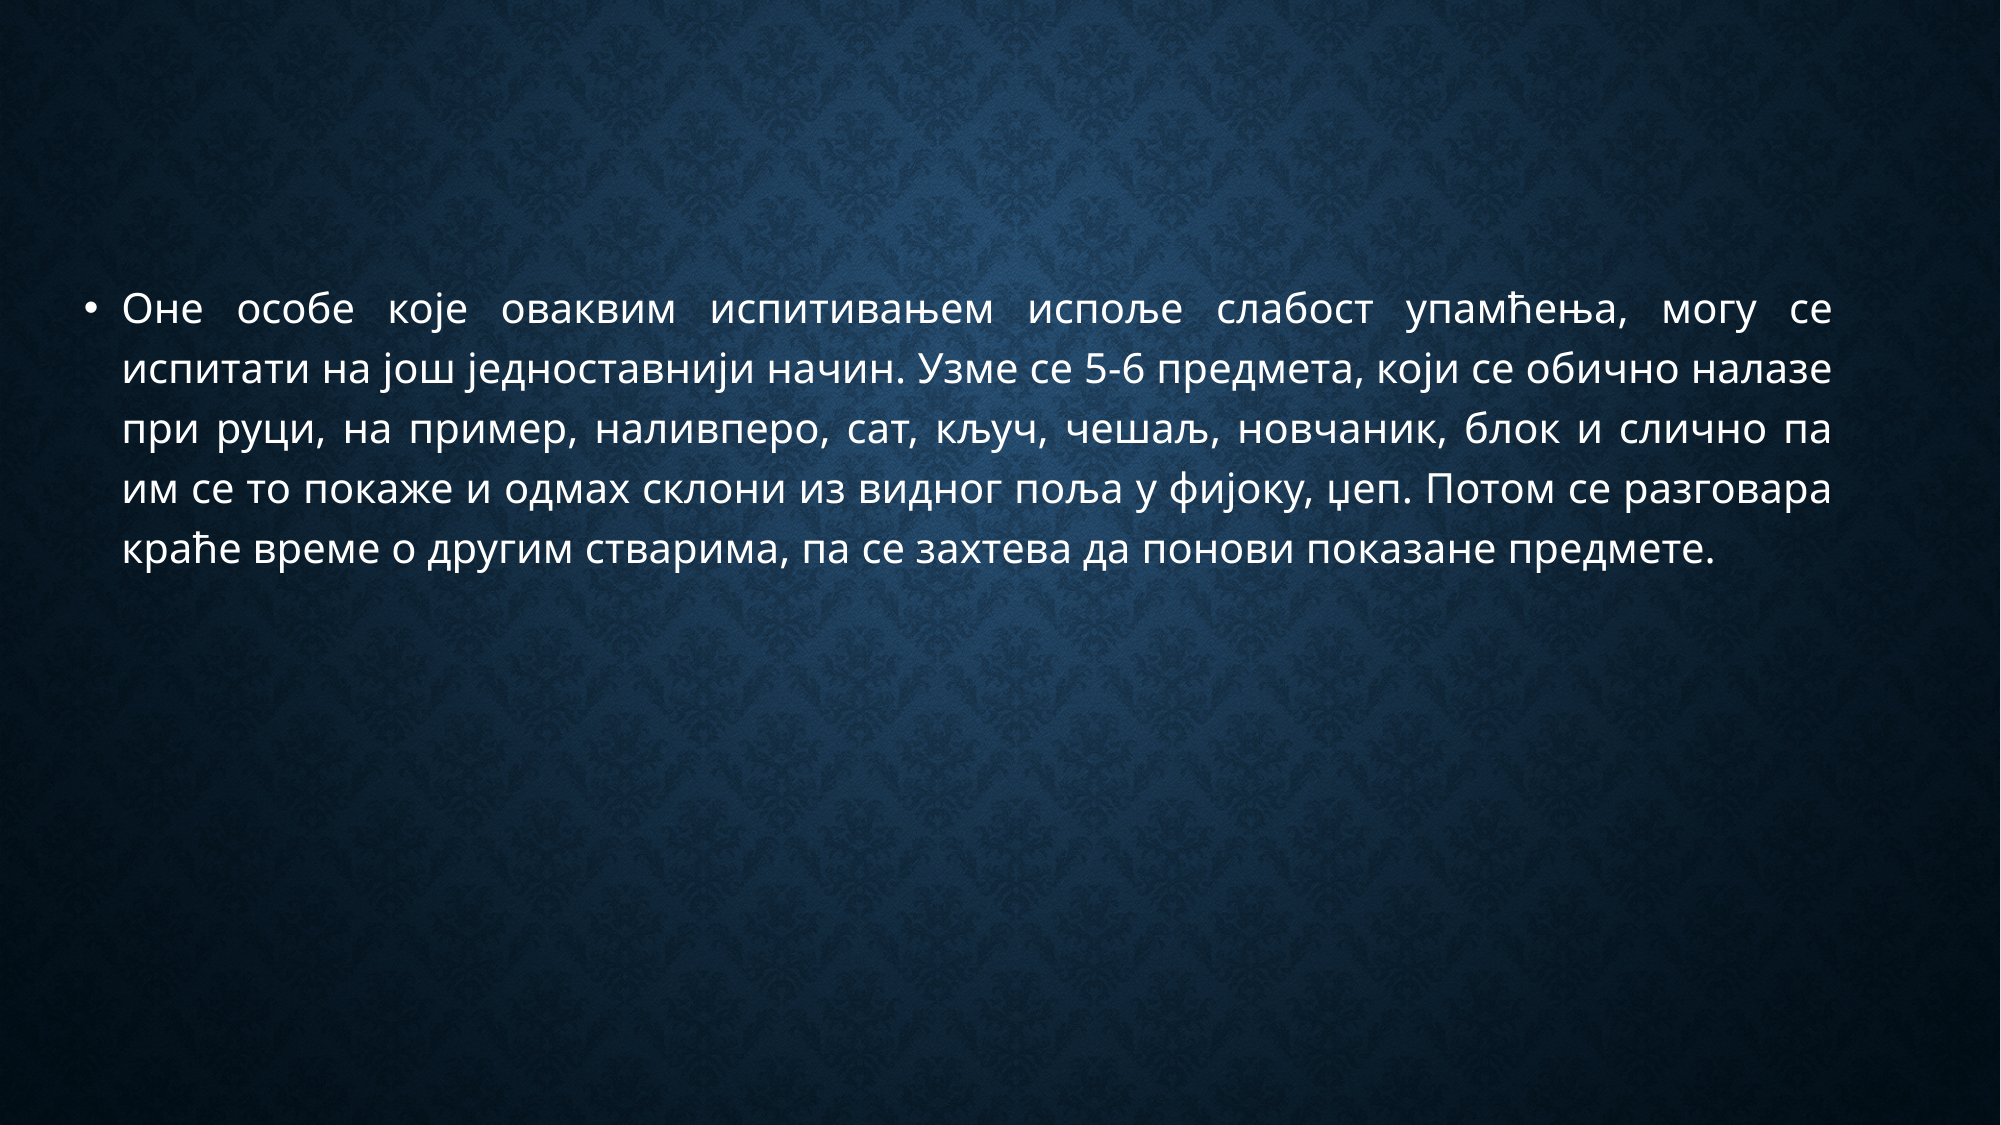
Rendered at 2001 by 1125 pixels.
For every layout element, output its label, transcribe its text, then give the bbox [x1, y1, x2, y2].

list Оне особе које оваквим испитивањем испоље слабост упамћења, могу се испитати на још једноставнији начин. Узме се 5-6 предмета, који се обично налазе при руци, на пример, наливперо, сат, кључ, чешаљ, новчаник, блок и слично па им се то покаже и одмах склони из видног поља у фијоку, џеп. Потом се разговара краће време о другим стварима, па се захтева да понови показане предмете. [69, 264, 1849, 950]
